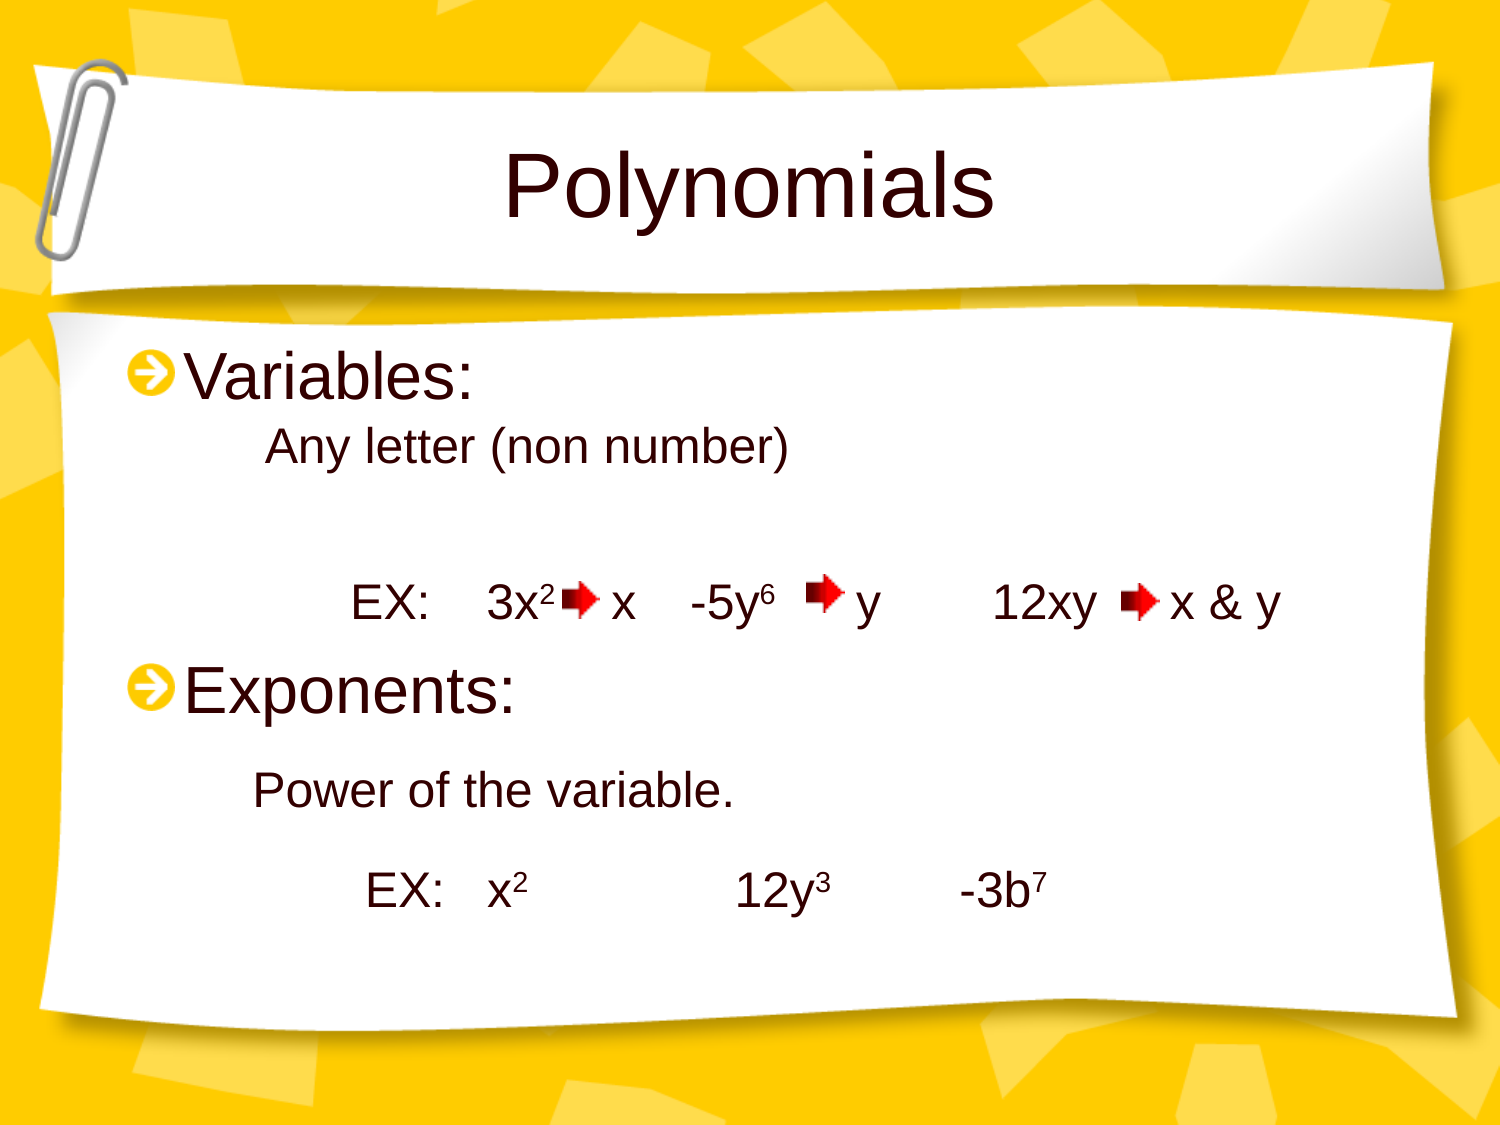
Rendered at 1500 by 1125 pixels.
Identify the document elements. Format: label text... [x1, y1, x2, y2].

title Polynomials [112, 87, 1388, 275]
list Variables: Exponents: [112, 324, 1388, 1000]
picture [0, 0, 1500, 1125]
text_box Power of the variable. [237, 749, 775, 825]
text_box EX: 3x2 x -5y6 y 12xy x & y [335, 562, 1298, 638]
text_box Any letter (non number) [249, 406, 1250, 481]
text_box EX: x2 12y3 -3b7 [349, 849, 1188, 925]
